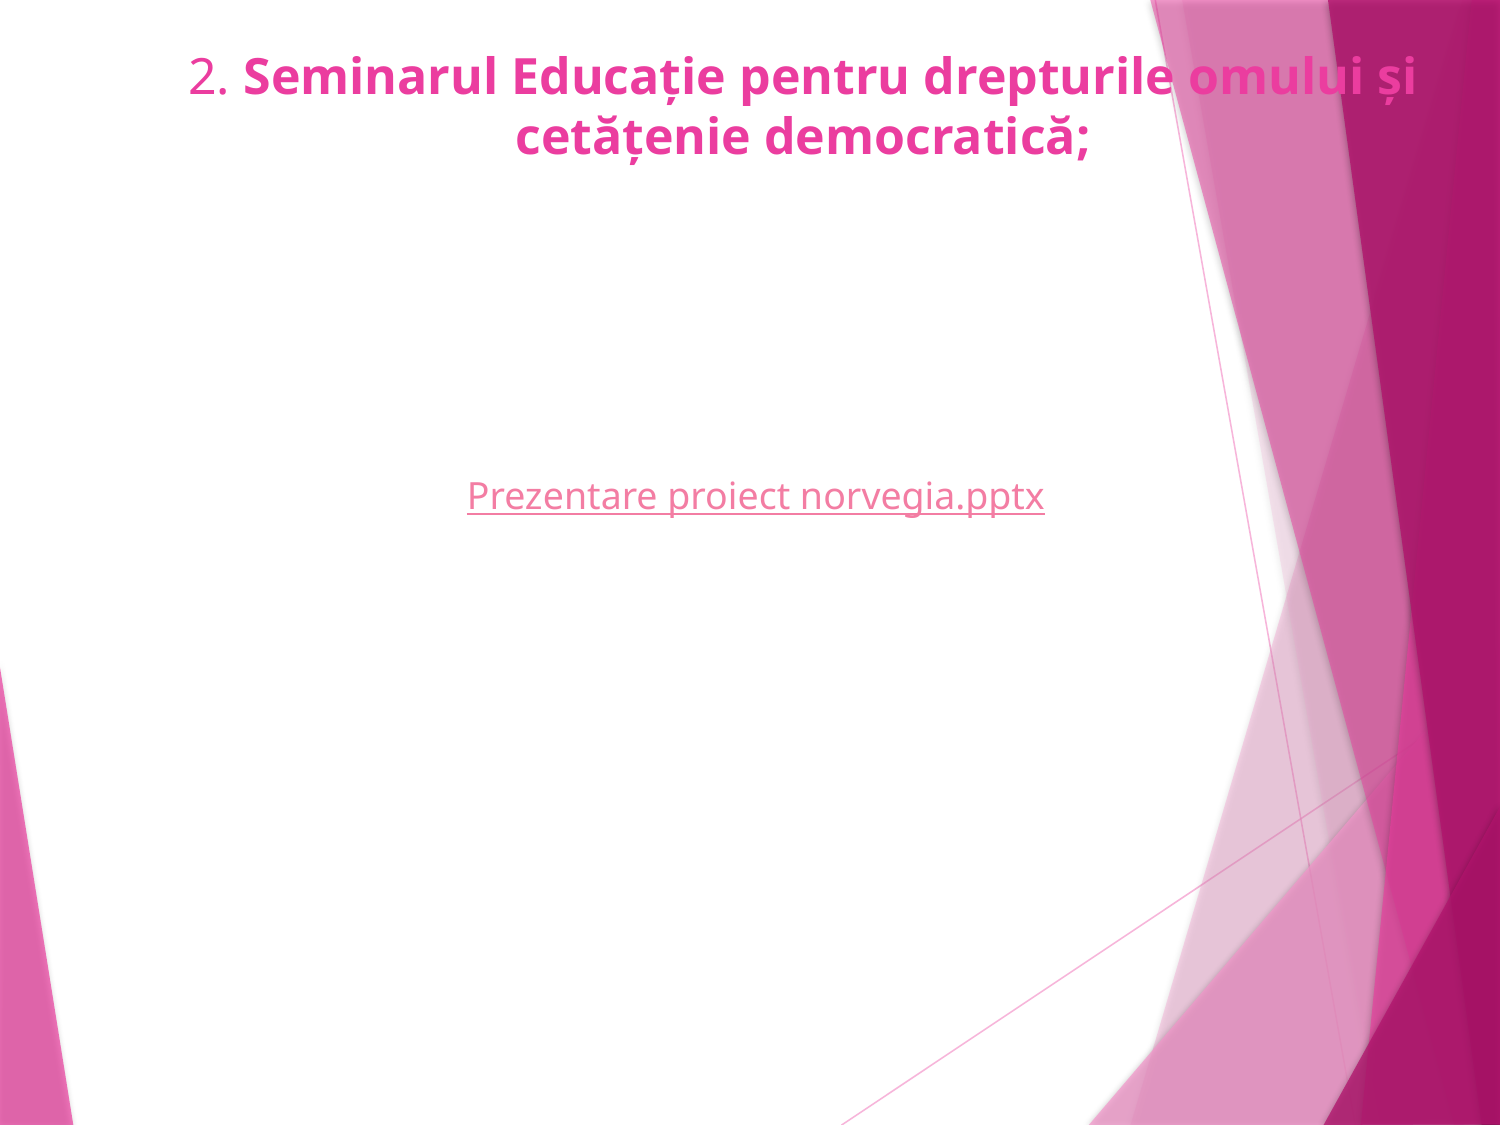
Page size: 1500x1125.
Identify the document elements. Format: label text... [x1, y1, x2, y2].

title 2. Seminarul Educație pentru drepturile omului și cetățenie democratică; [171, 36, 1436, 232]
list Prezentare proiect norvegia.pptx [29, 267, 1483, 654]
